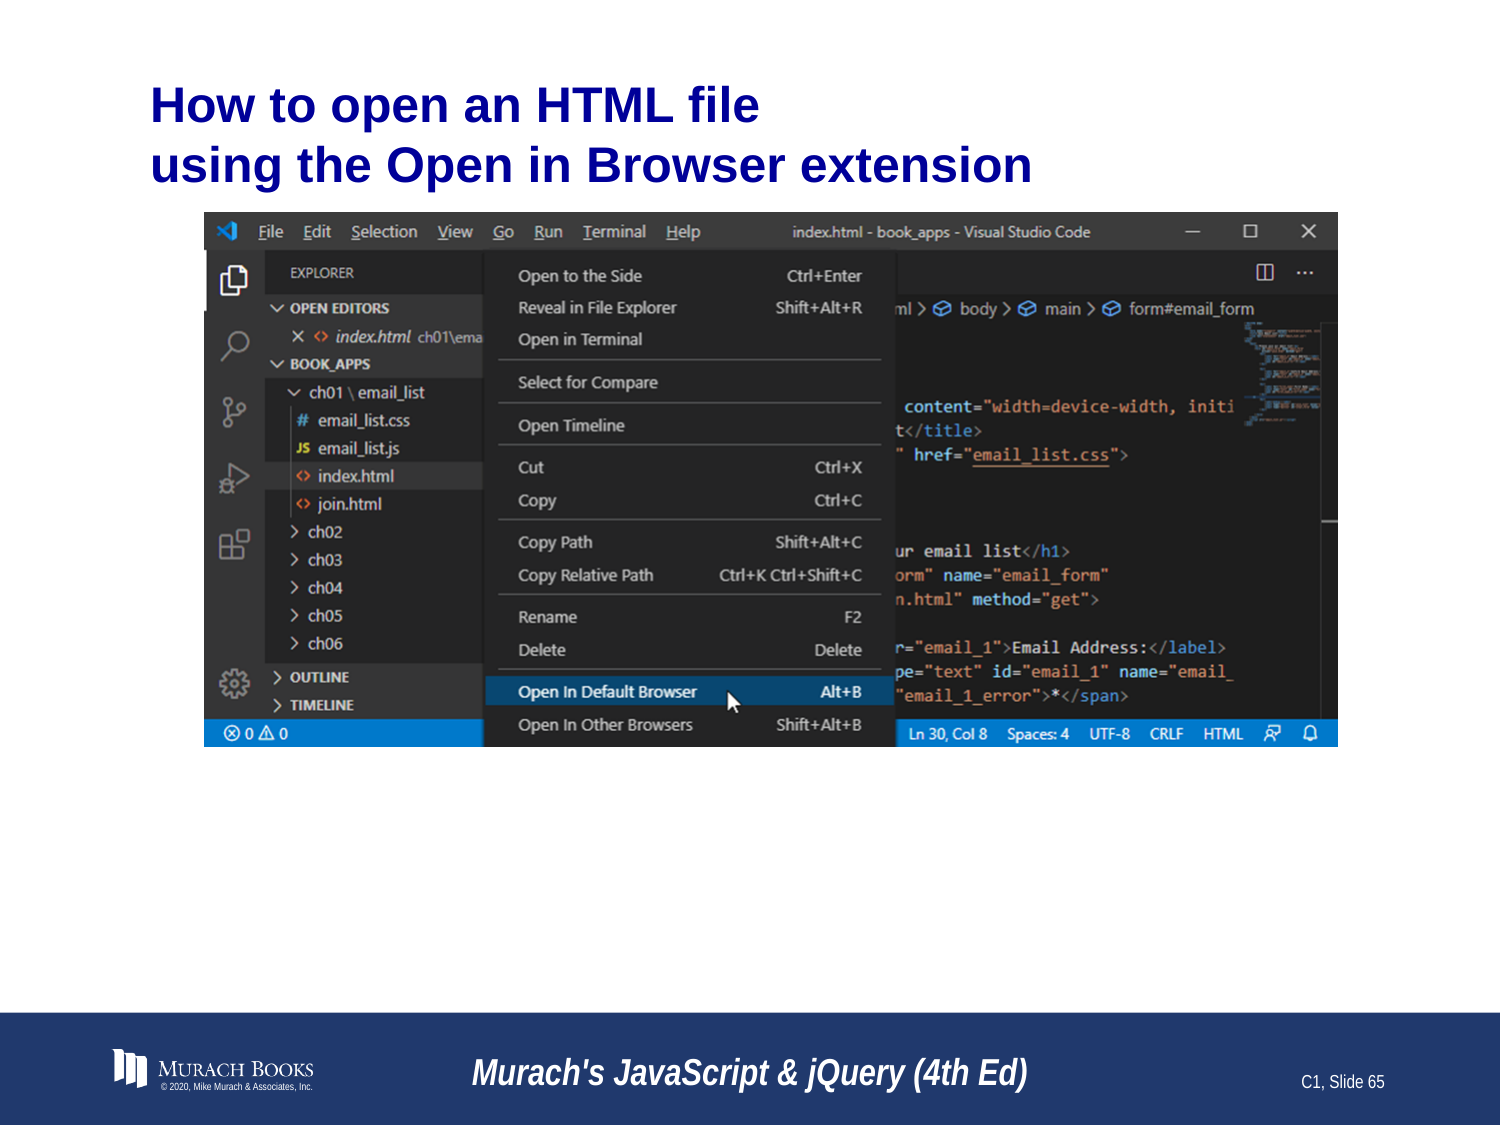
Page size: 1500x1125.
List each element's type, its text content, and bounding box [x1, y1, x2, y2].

slide_number C1, Slide 65 [1087, 1025, 1400, 1100]
title How to open an HTML file using the Open in Browser extension [150, 72, 1350, 194]
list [204, 212, 1338, 747]
slide_number Murach's JavaScript & jQuery (4th Ed) [463, 1025, 1050, 1100]
footer © 2020, Mike Murach & Associates, Inc. [12, 1025, 463, 1100]
